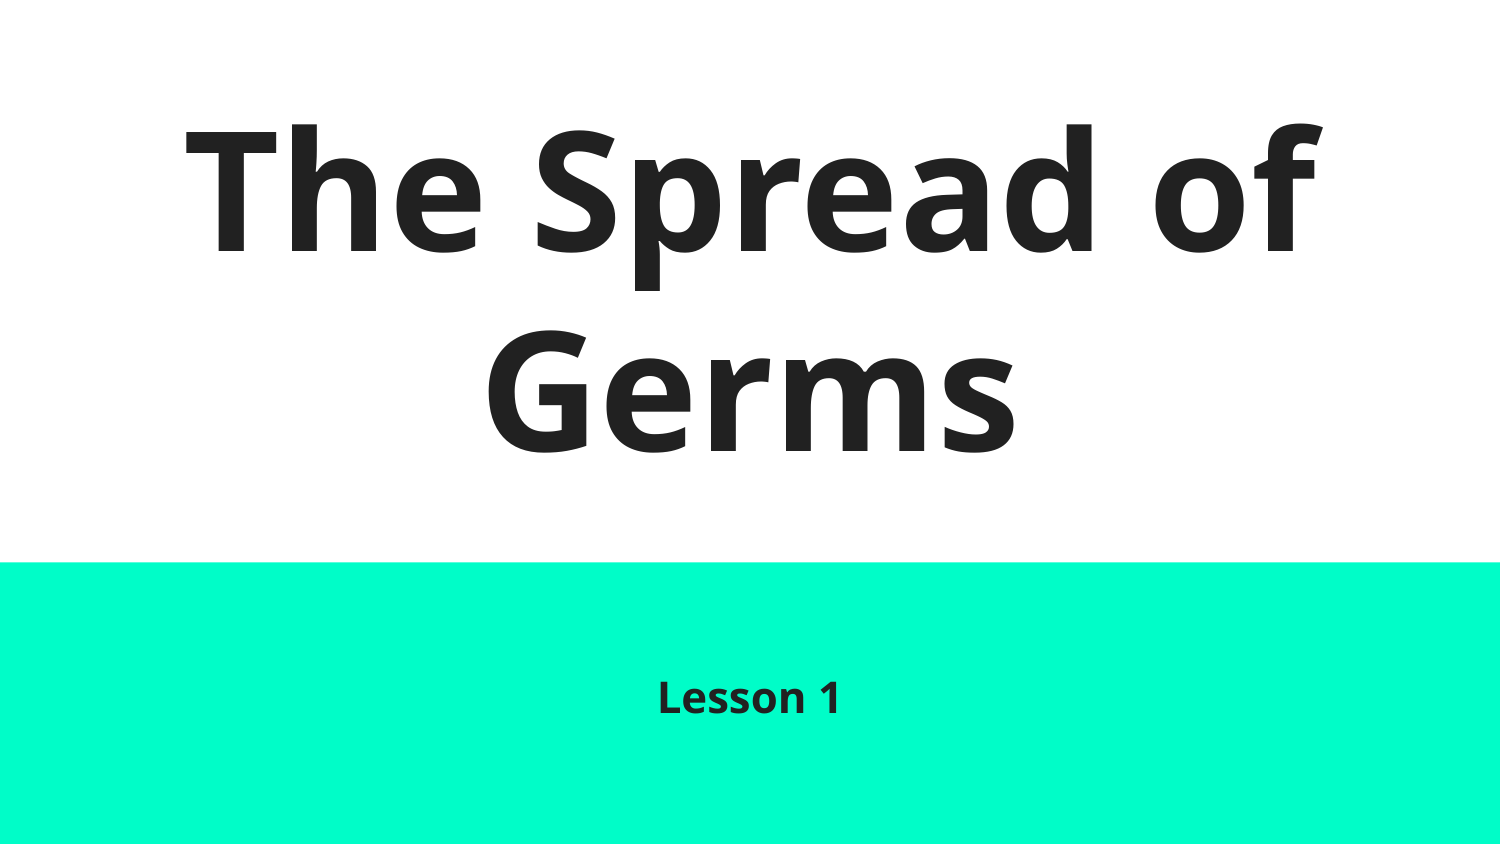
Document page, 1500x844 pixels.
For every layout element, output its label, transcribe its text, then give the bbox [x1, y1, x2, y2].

title The Spread of Germs [51, 64, 1449, 506]
subtitle Lesson 1 [51, 638, 1449, 755]
